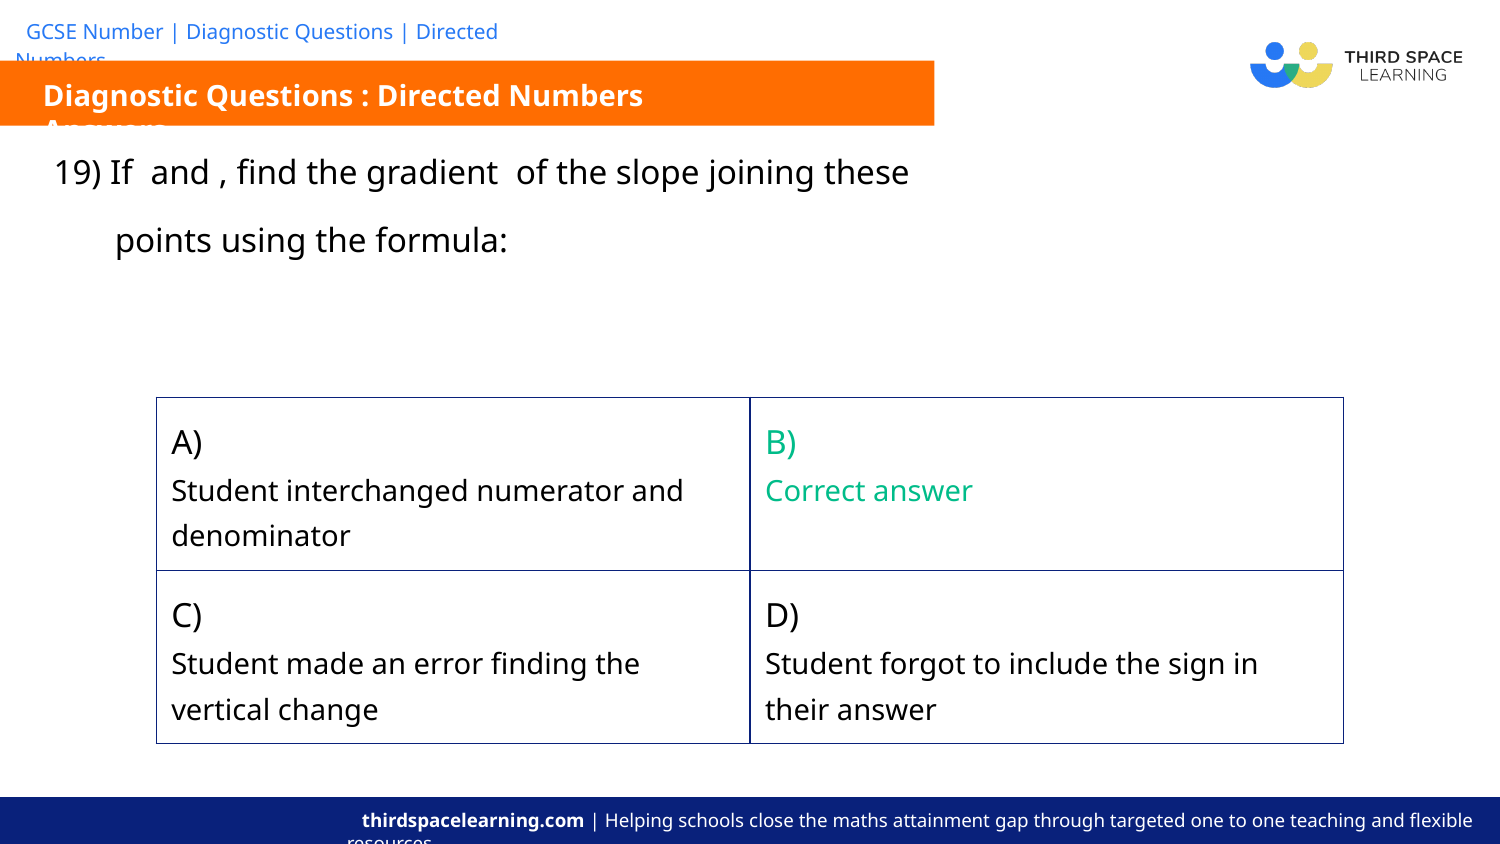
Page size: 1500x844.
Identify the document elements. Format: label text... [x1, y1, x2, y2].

text_box Diagnostic Questions : Directed Numbers Answers [27, 61, 778, 162]
picture [1250, 33, 1465, 99]
